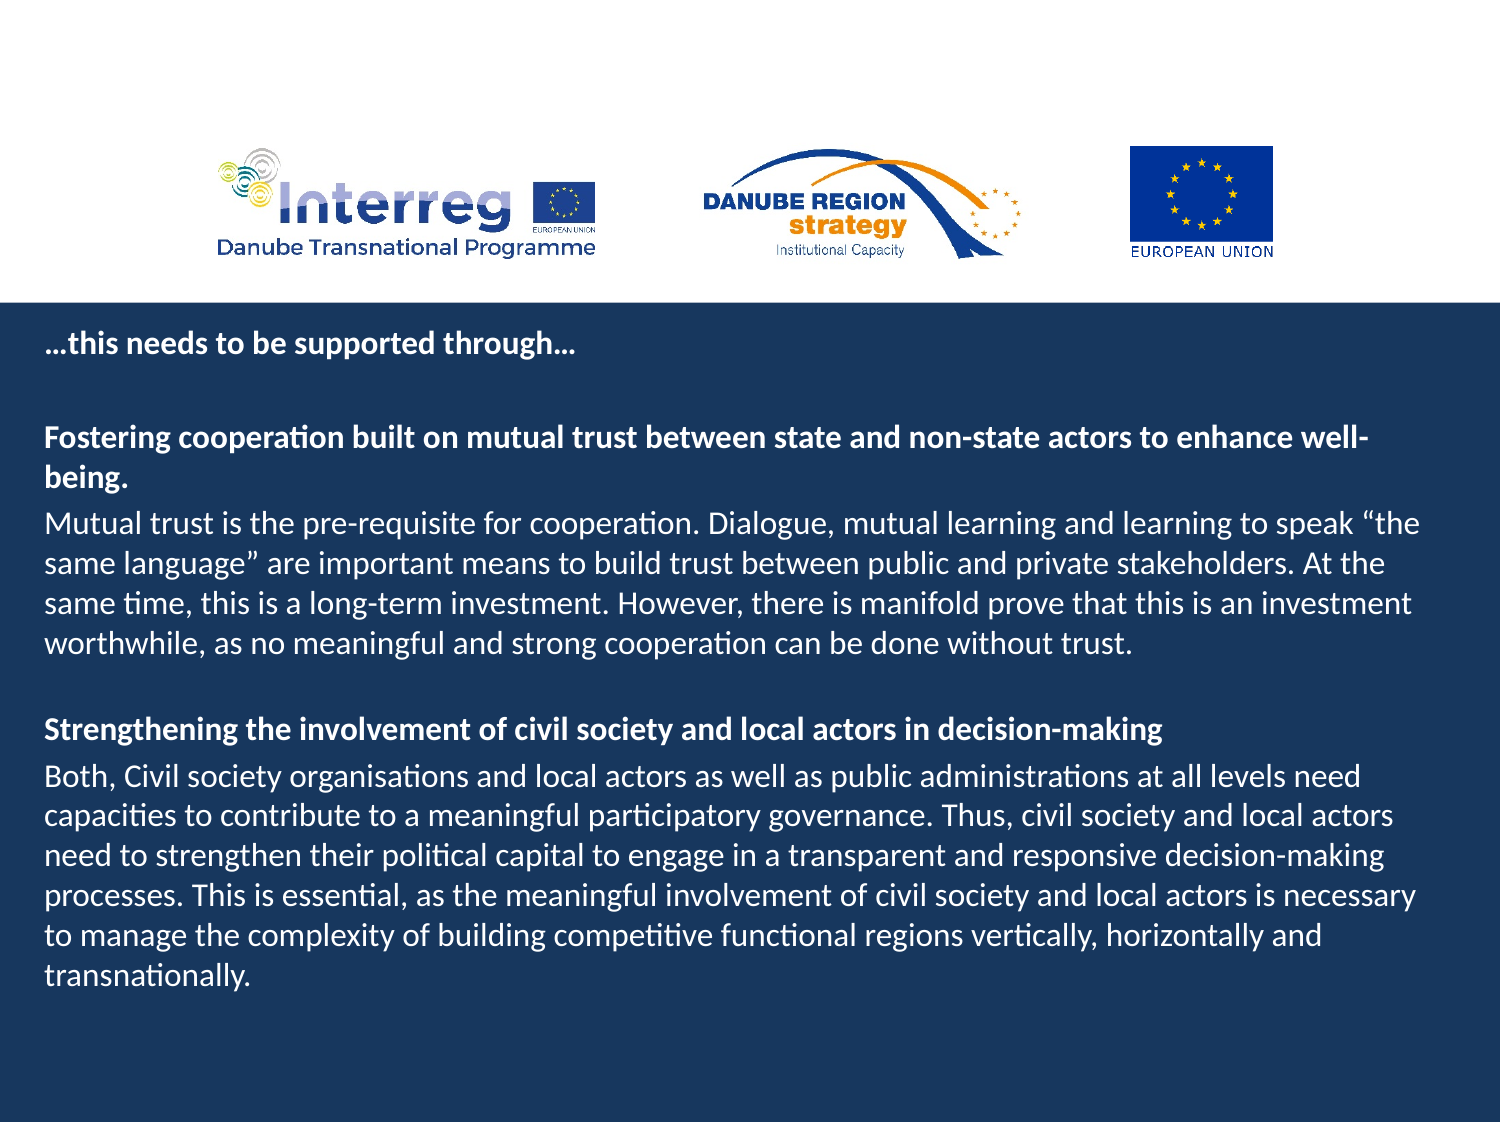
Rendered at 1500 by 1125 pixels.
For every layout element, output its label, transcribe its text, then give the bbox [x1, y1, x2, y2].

list …this needs to be supported through… Fostering cooperation built on mutual trust between state and non-state actors to enhance well-being. Mutual trust is the pre-requisite for cooperation. Dialogue, mutual learning and learning to speak “the same language” are important means to build trust between public and private stakeholders. At the same time, this is a long-term investment. However, there is manifold prove that this is an investment worthwhile, as no meaningful and strong cooperation can be done without trust. Strengthening the involvement of civil society and local actors in decision-making Both, Civil society organisations and local actors as well as public administrations at all levels need capacities to contribute to a meaningful participatory governance. Thus, civil society and local actors need to strengthen their political capital to engage in a transparent and responsive decision-making processes. This is essential, as the meaningful involvement of civil society and local actors is necessary to manage the complexity of building competitive functional regions vertically, horizontally and transnationally. [29, 314, 1459, 1071]
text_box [218, 131, 1273, 275]
text_box [0, 301, 1500, 1124]
